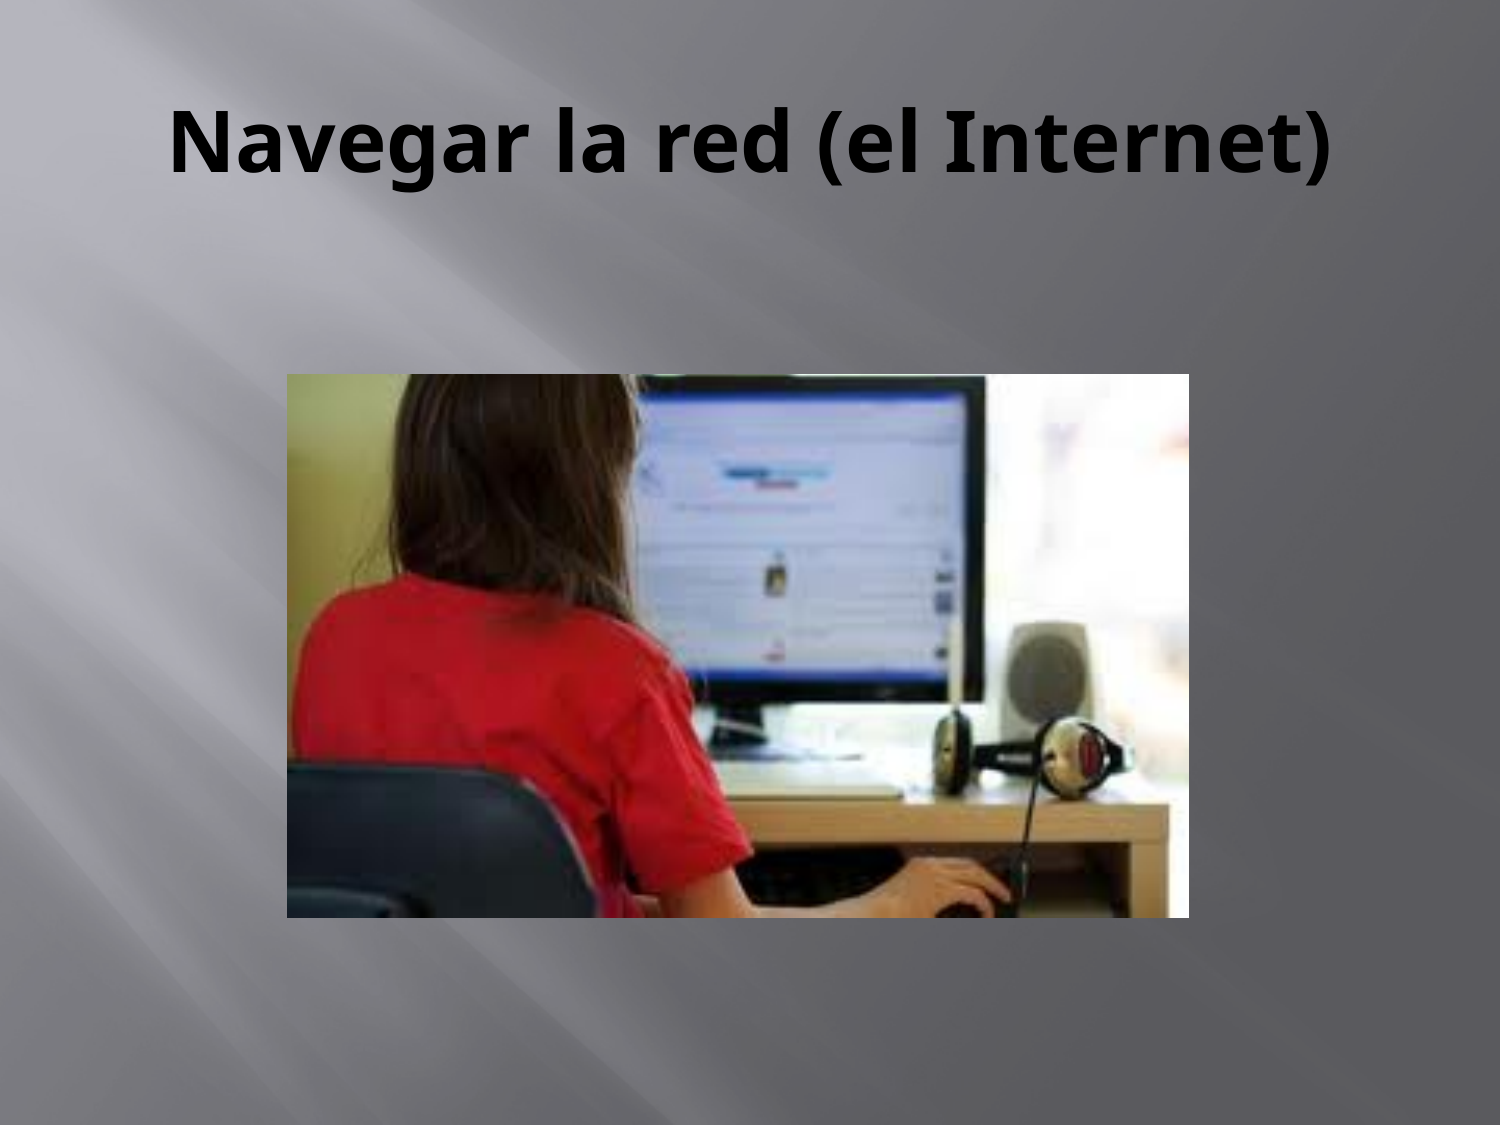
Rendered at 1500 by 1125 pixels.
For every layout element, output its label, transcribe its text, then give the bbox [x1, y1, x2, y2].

picture [287, 374, 1189, 918]
title Navegar la red (el Internet) [75, 45, 1425, 233]
